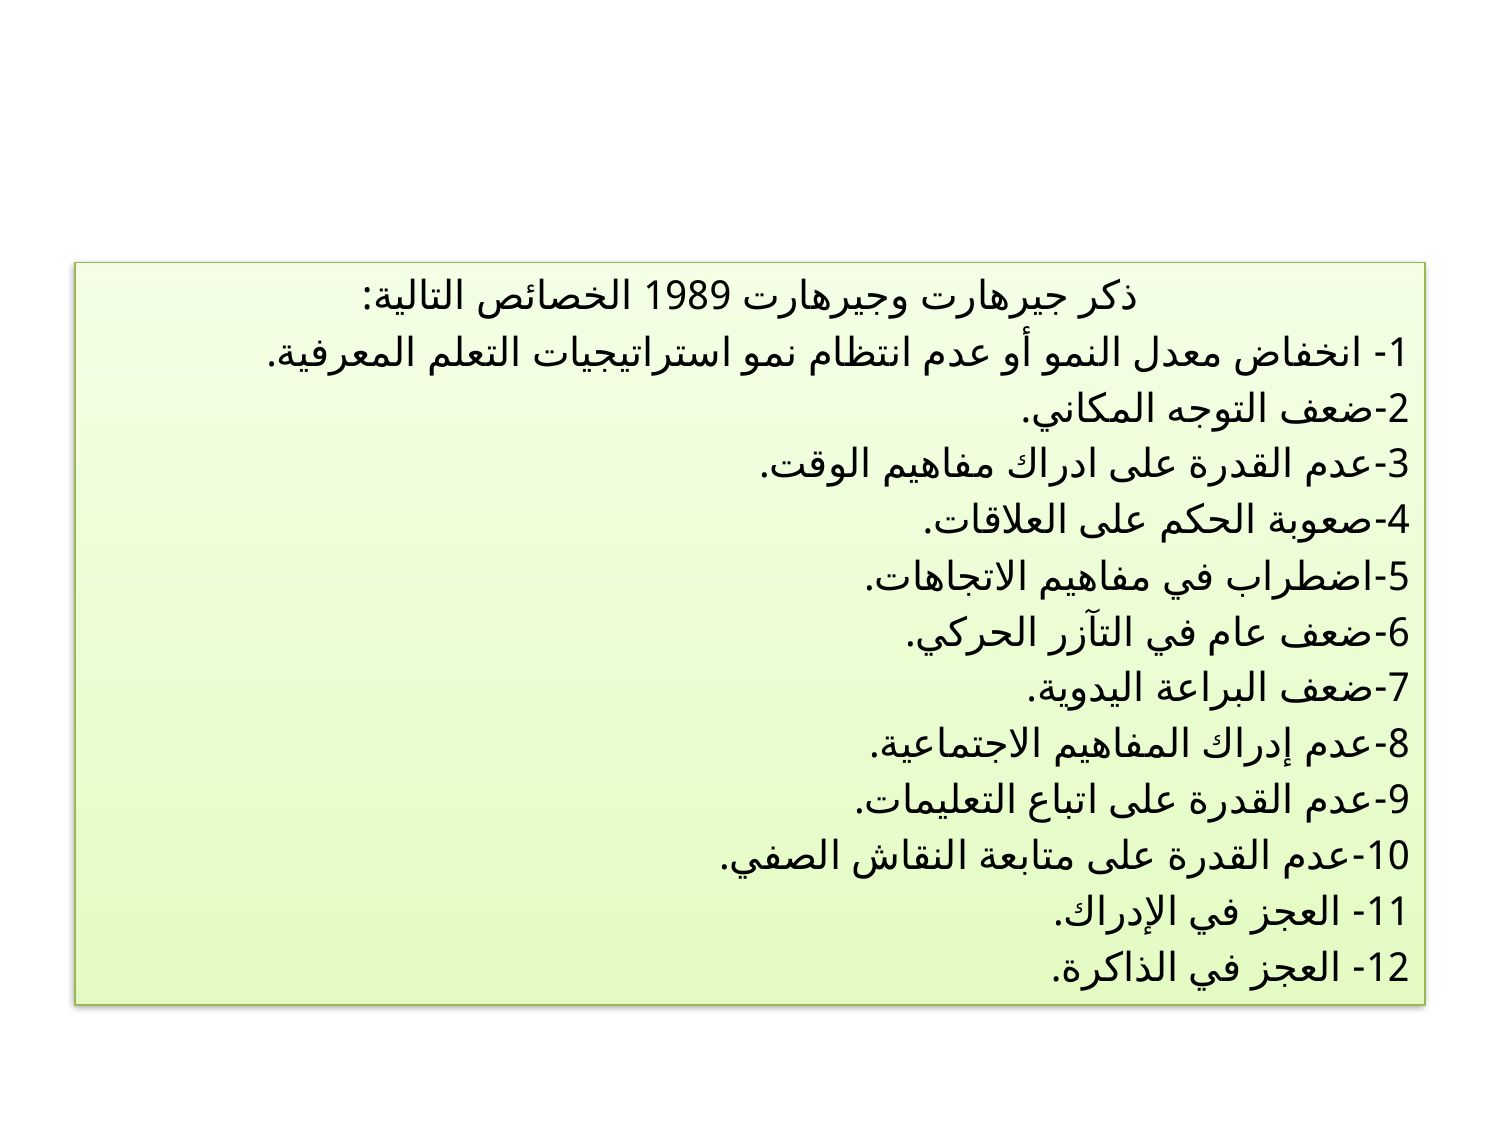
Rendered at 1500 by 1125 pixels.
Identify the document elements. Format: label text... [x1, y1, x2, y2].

list ذكر جيرهارت وجيرهارت 1989 الخصائص التالية: 1- انخفاض معدل النمو أو عدم انتظام نمو استراتيجيات التعلم المعرفية. 2-ضعف التوجه المكاني. 3-عدم القدرة على ادراك مفاهيم الوقت. 4-صعوبة الحكم على العلاقات. 5-اضطراب في مفاهيم الاتجاهات. 6-ضعف عام في التآزر الحركي. 7-ضعف البراعة اليدوية. 8-عدم إدراك المفاهيم الاجتماعية. 9-عدم القدرة على اتباع التعليمات. 10-عدم القدرة على متابعة النقاش الصفي. 11- العجز في الإدراك. 12- العجز في الذاكرة. [74, 262, 1426, 1006]
